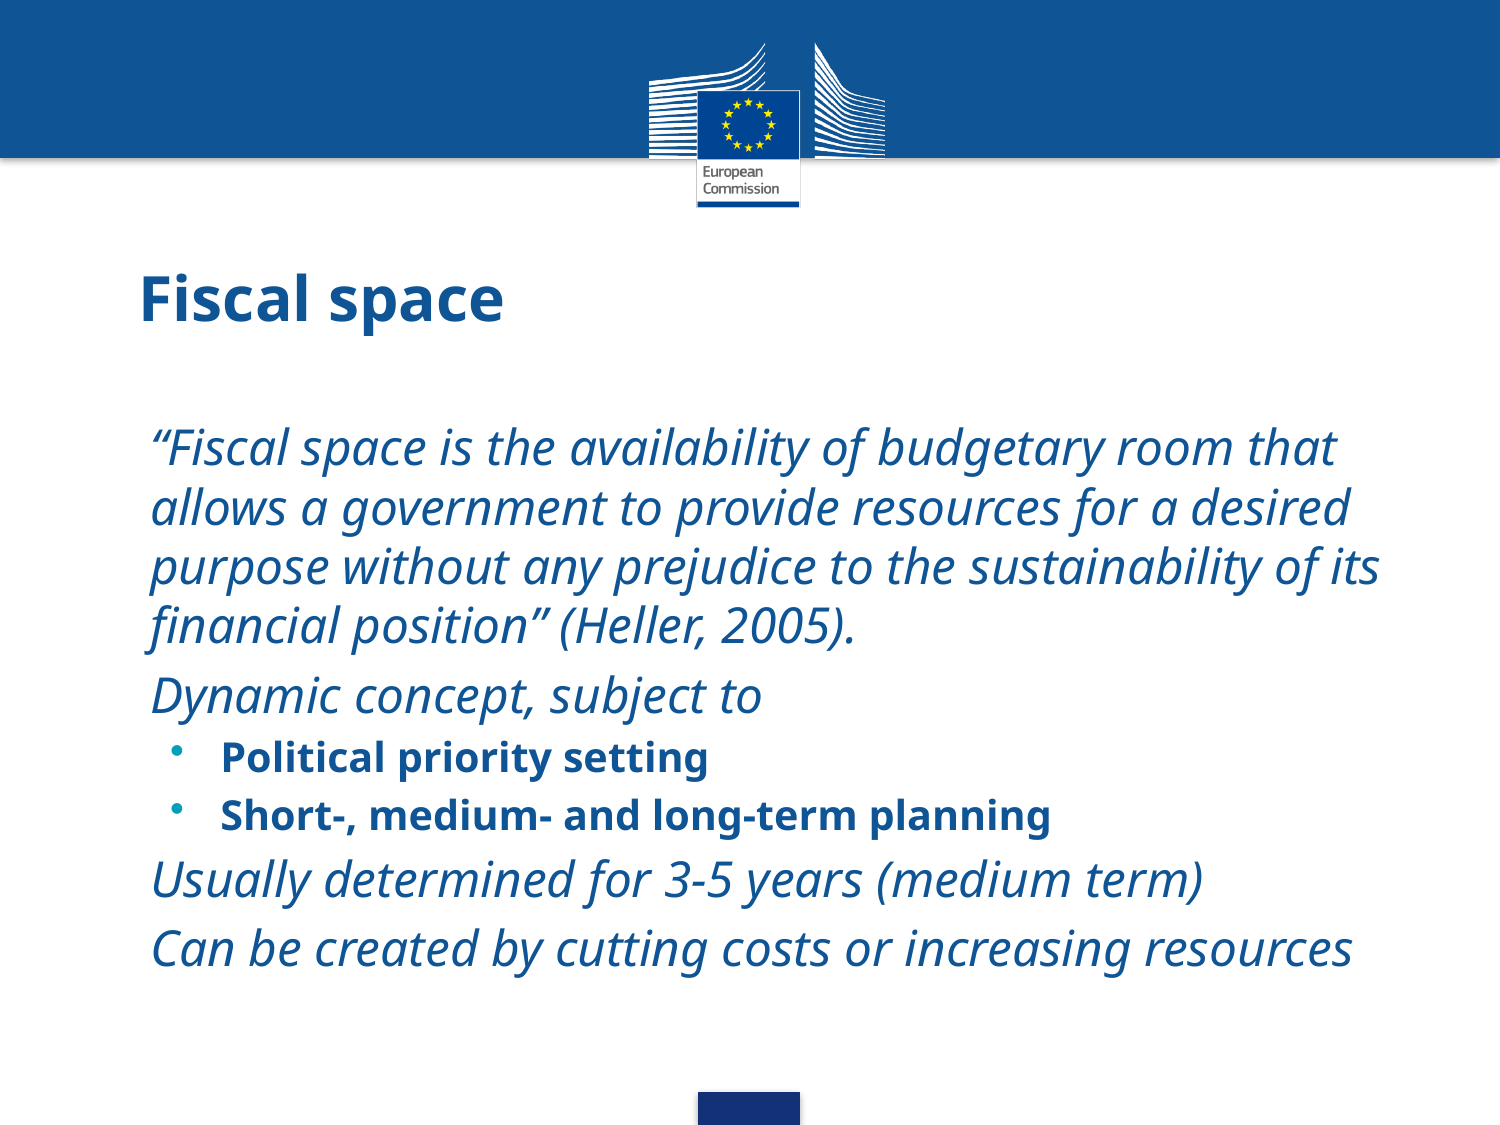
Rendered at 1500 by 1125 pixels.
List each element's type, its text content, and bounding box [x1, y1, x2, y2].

list “Fiscal space is the availability of budgetary room that allows a government to provide resources for a desired purpose without any prejudice to the sustainability of its financial position” (Heller, 2005). Dynamic concept, subject to Political priority setting Short-, medium- and long-term planning Usually determined for 3-5 years (medium term) Can be created by cutting costs or increasing resources [75, 408, 1425, 988]
picture [649, 42, 885, 208]
title Fiscal space [64, 219, 1415, 374]
